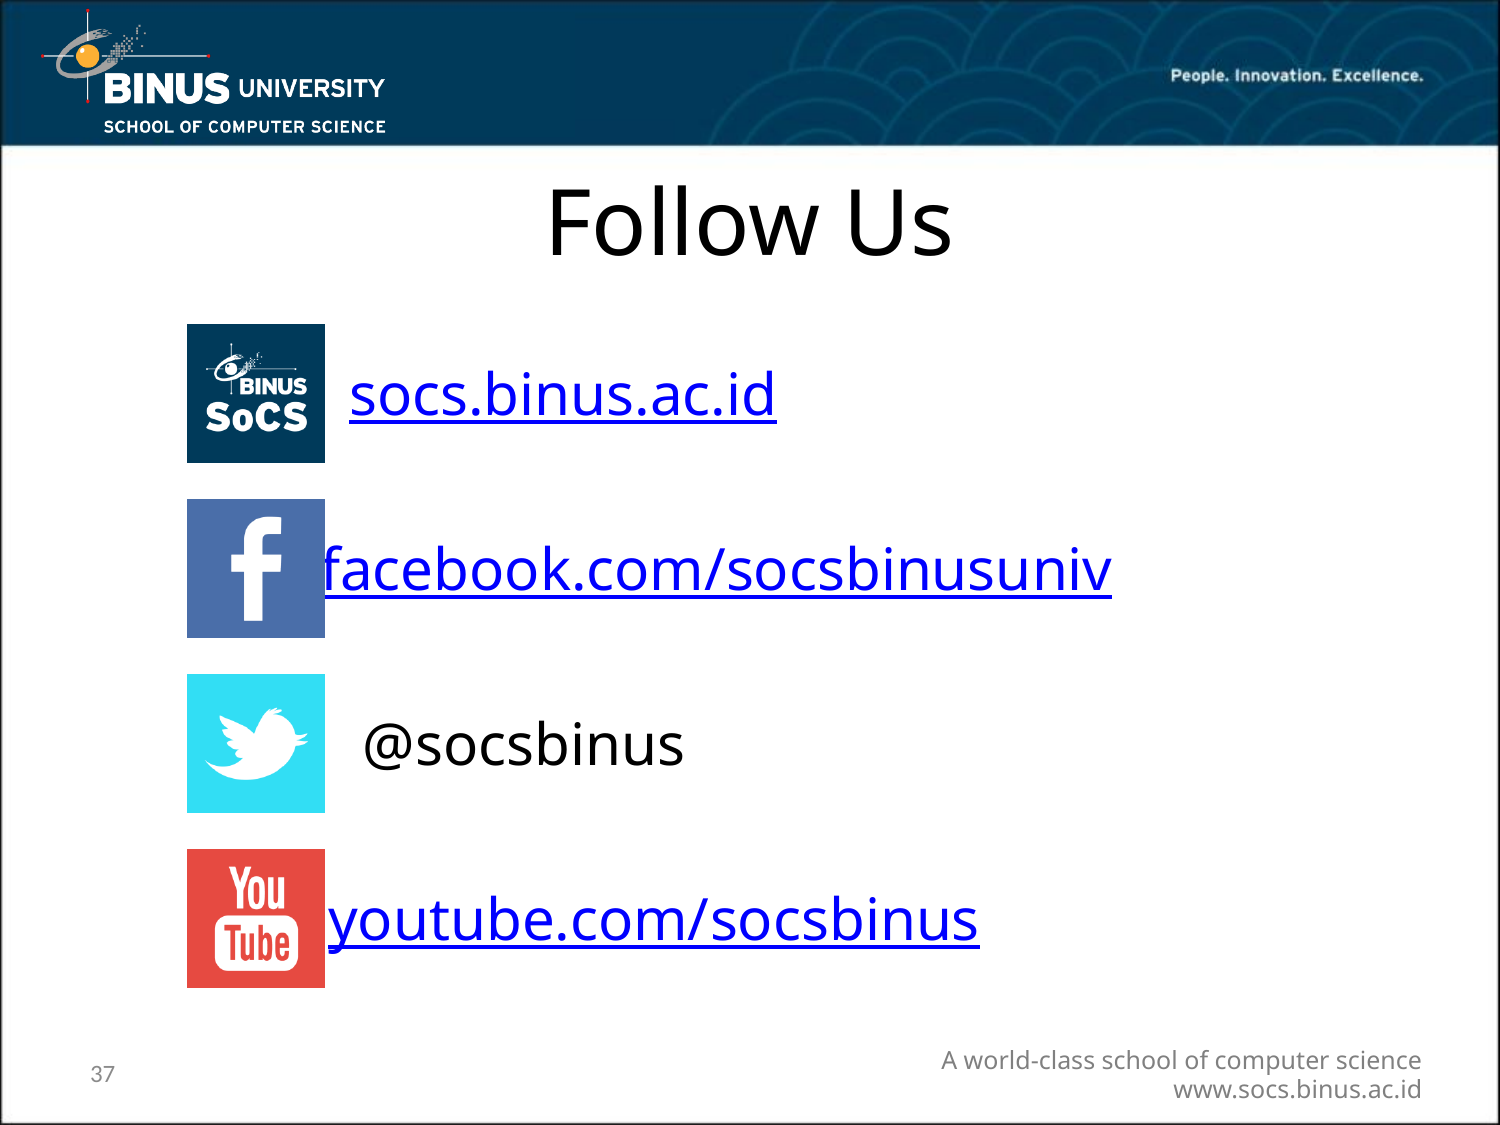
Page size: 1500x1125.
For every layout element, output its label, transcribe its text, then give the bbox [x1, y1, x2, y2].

slide_number 37 [75, 1042, 425, 1103]
picture [0, 0, 1500, 1125]
